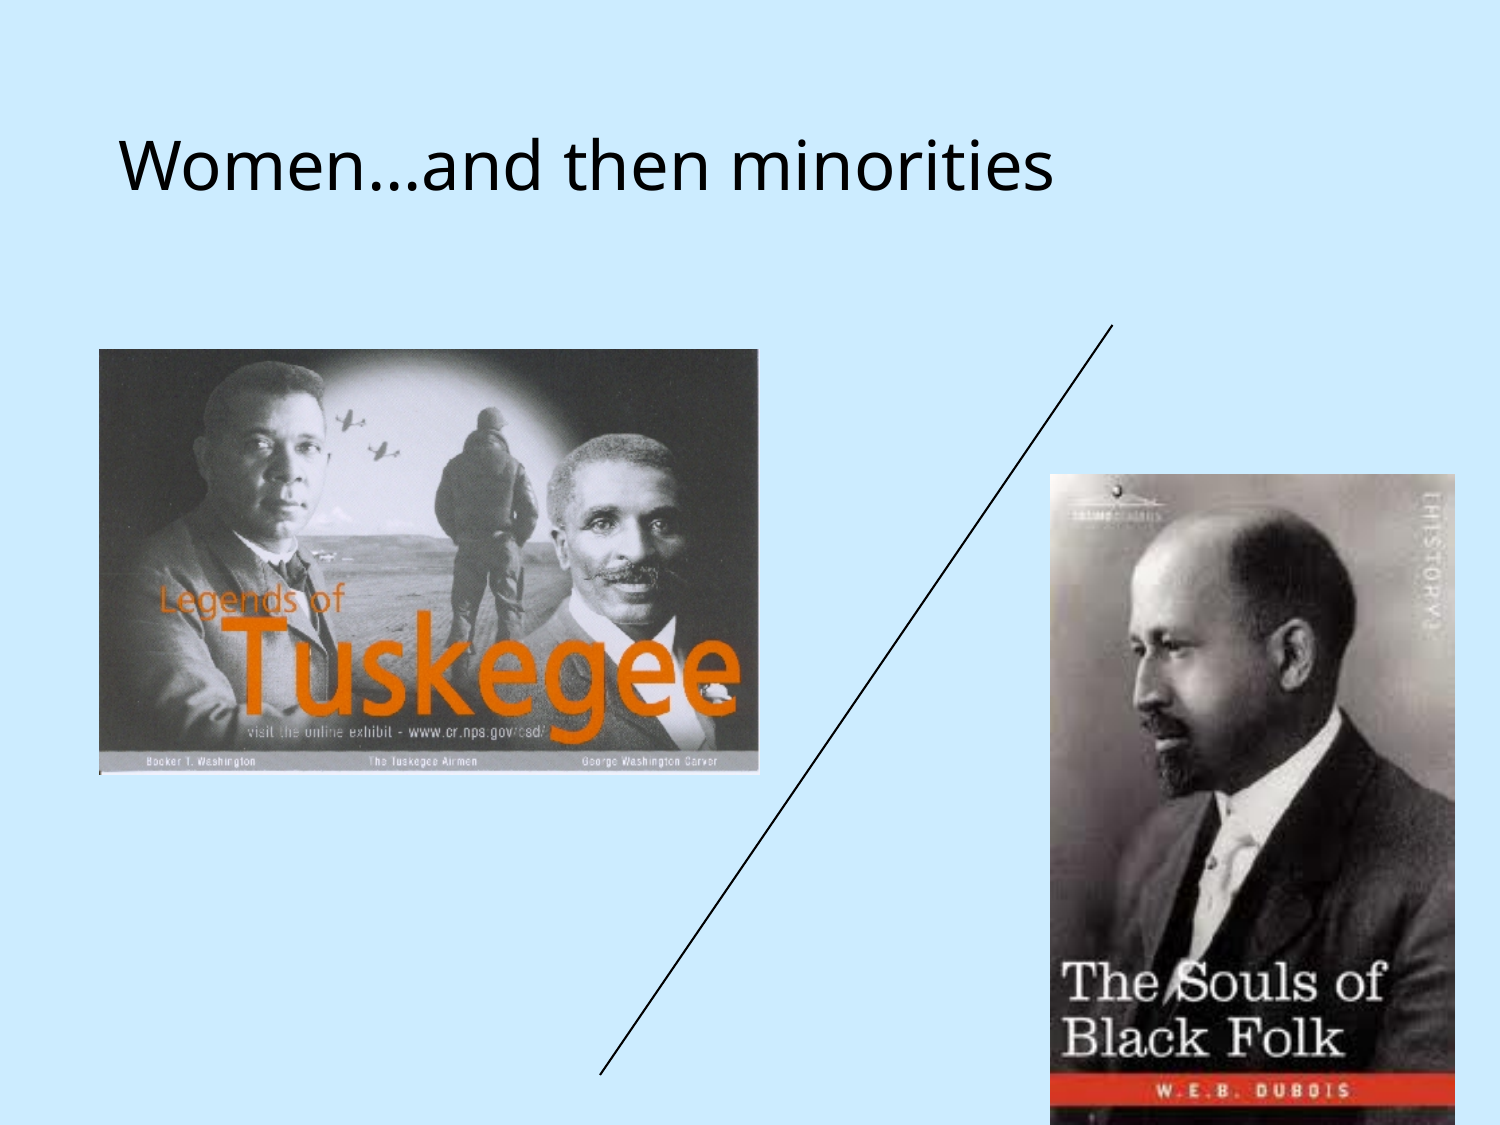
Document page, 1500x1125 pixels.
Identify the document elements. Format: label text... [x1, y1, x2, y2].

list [99, 349, 760, 776]
picture [1049, 474, 1455, 1125]
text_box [481, 443, 1232, 957]
title Women…and then minorities [103, 59, 1397, 278]
